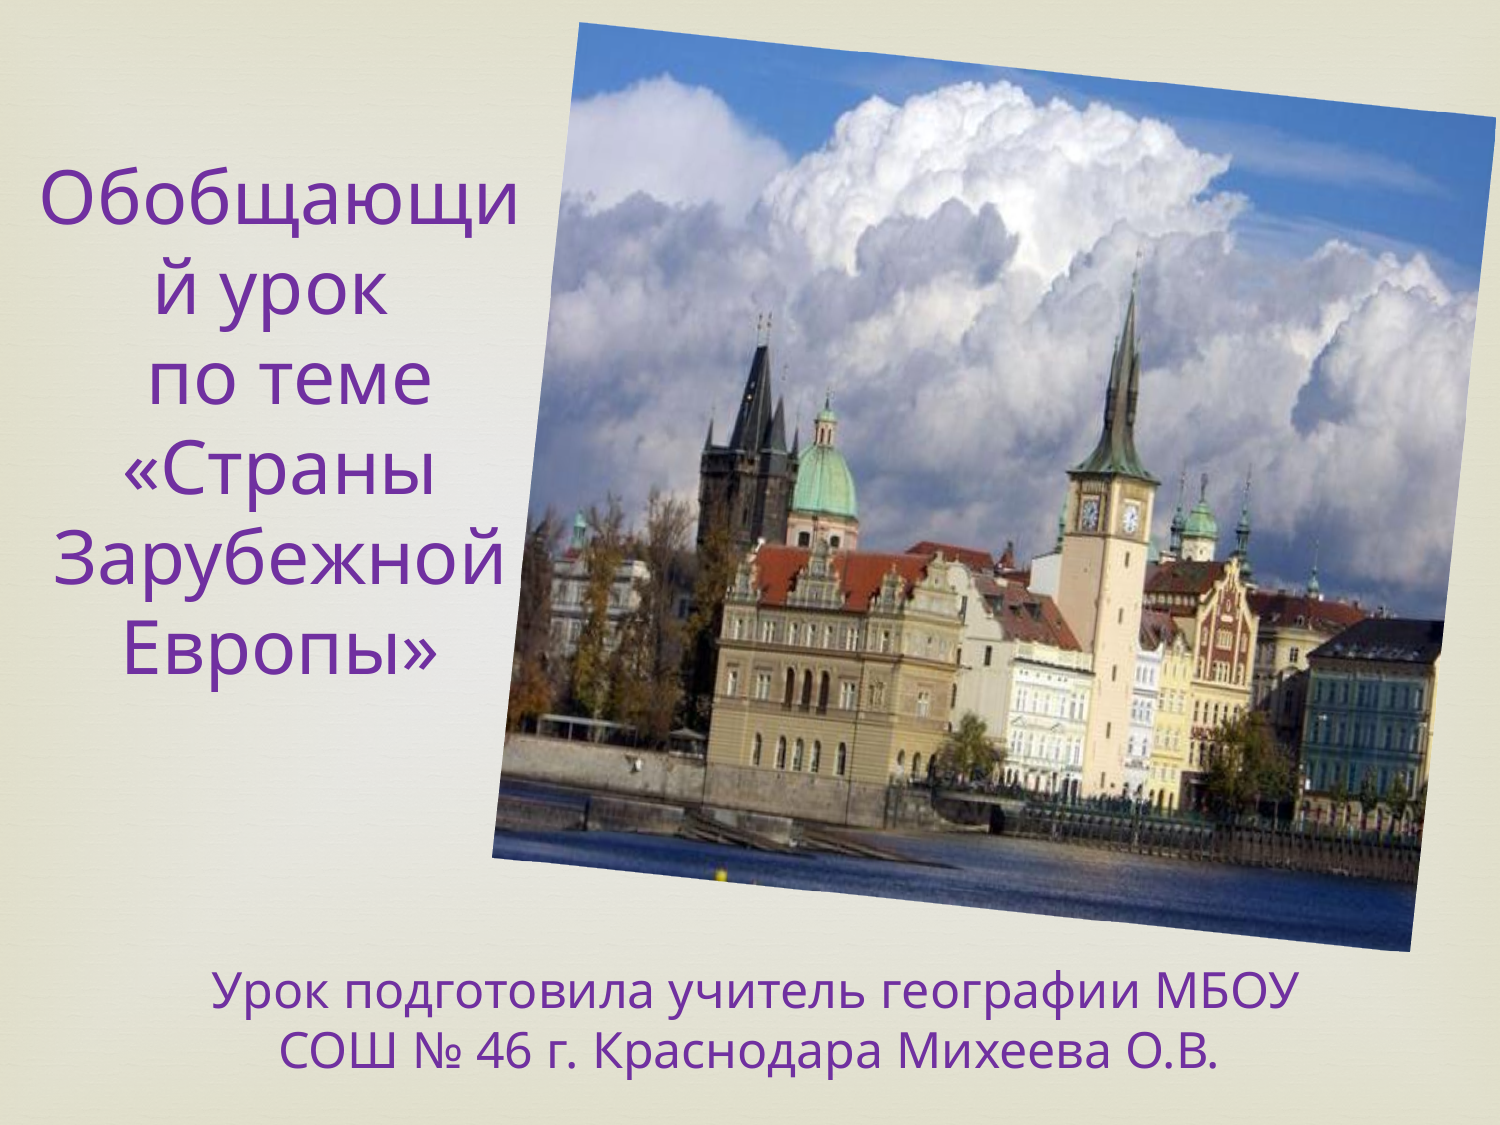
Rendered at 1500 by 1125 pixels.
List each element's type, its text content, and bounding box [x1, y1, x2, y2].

title Обобщающий урок по теме «Страны Зарубежной Европы» [0, 30, 561, 787]
picture [493, 23, 1496, 952]
list Урок подготовила учитель географии МБОУ СОШ № 46 г. Краснодара Михеева О.В. [135, 951, 1376, 1083]
